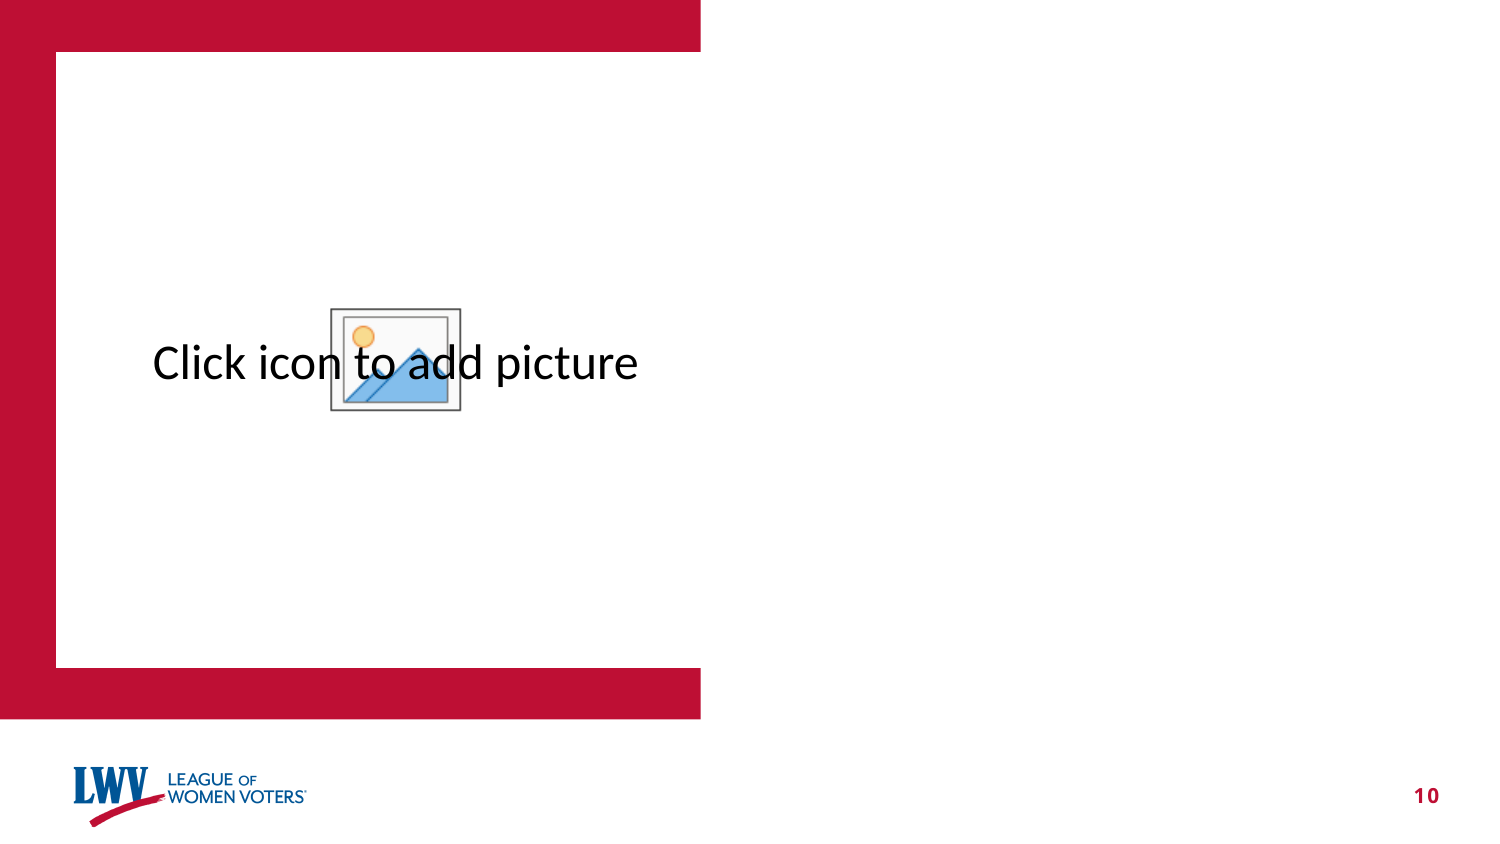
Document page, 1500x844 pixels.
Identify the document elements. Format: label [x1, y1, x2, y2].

picture [55, 51, 737, 668]
picture [62, 758, 313, 834]
